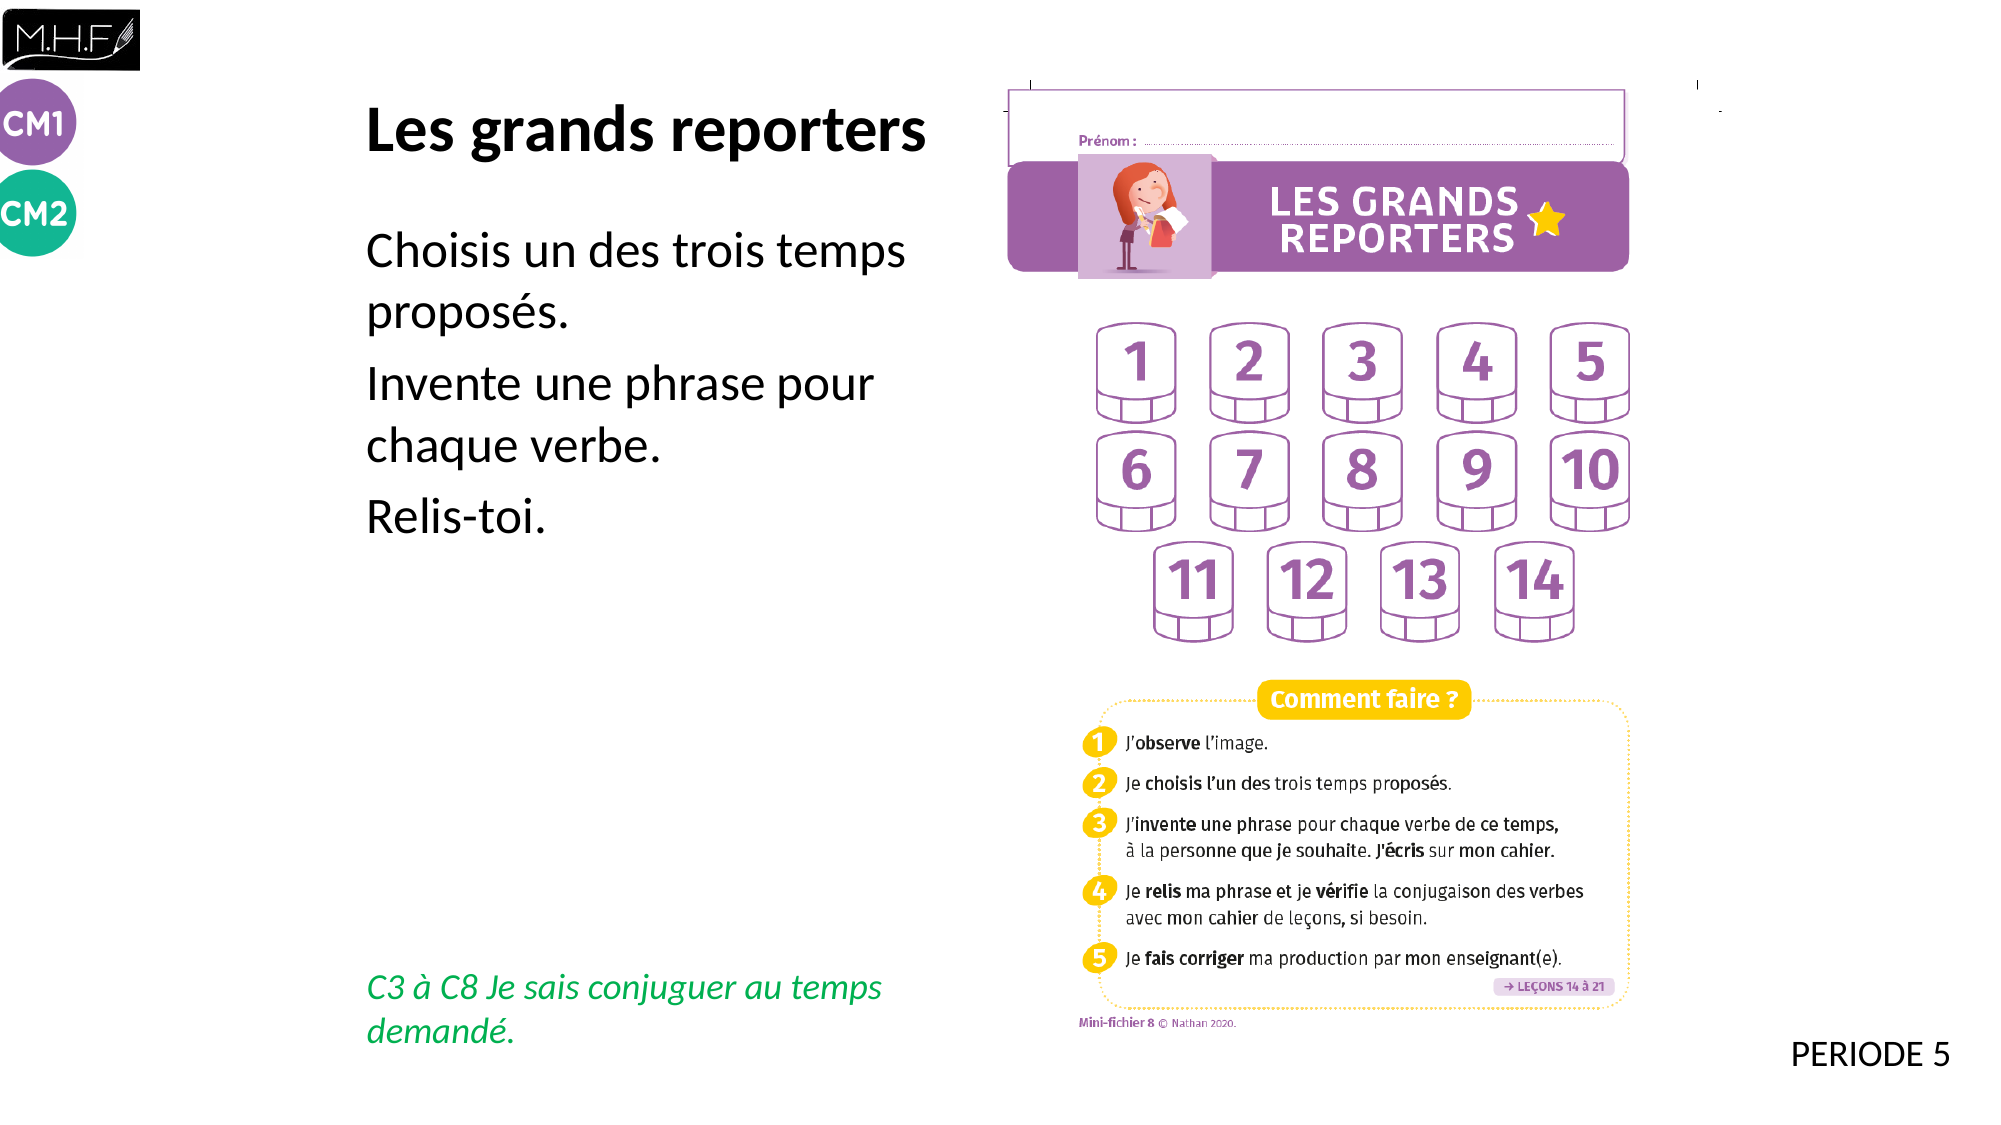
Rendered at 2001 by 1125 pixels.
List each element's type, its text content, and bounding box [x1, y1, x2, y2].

text_box Choisis un des trois temps proposés. Invente une phrase pour chaque verbe. Relis-toi. C3 à C8 Je sais conjuguer au temps demandé. [351, 208, 945, 1059]
text_box Les grands reporters [351, 56, 968, 173]
picture [0, 7, 140, 259]
picture [1003, 80, 1722, 1045]
text_box PERIODE 5 [1362, 1021, 1967, 1082]
